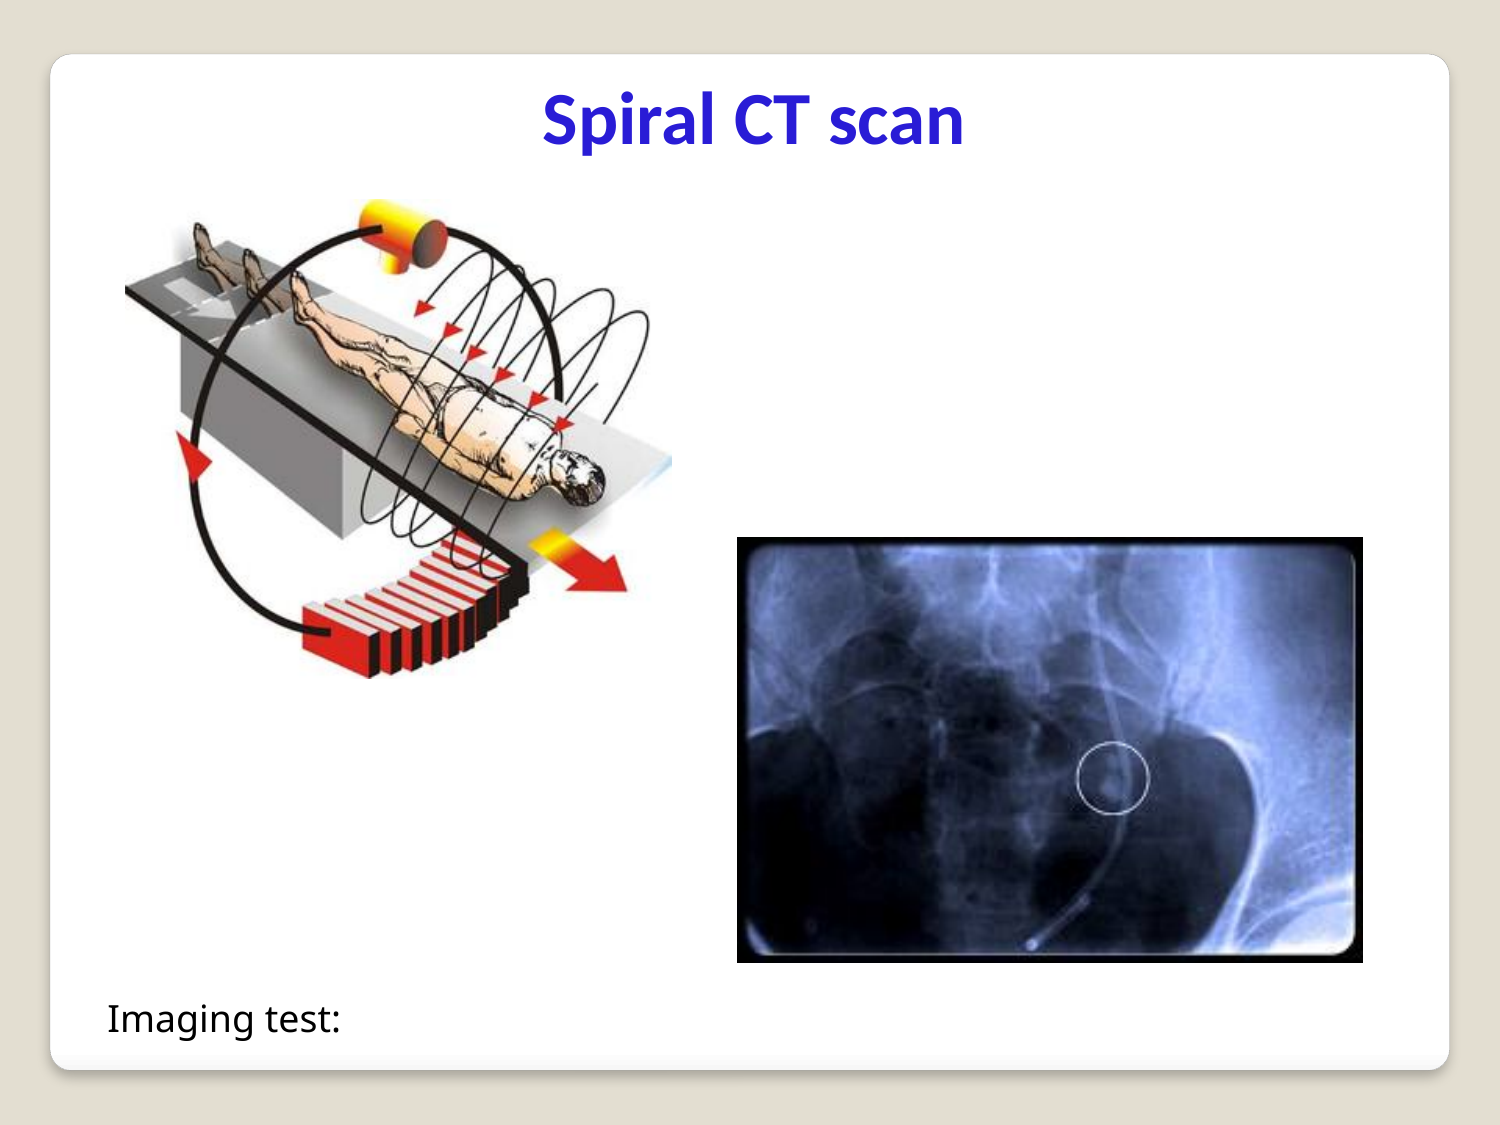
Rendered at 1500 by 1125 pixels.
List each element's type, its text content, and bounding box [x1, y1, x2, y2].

picture [124, 199, 673, 679]
picture [737, 537, 1363, 963]
text_box Imaging test: [92, 987, 357, 1048]
text_box Spiral CT scan [375, 62, 1250, 168]
